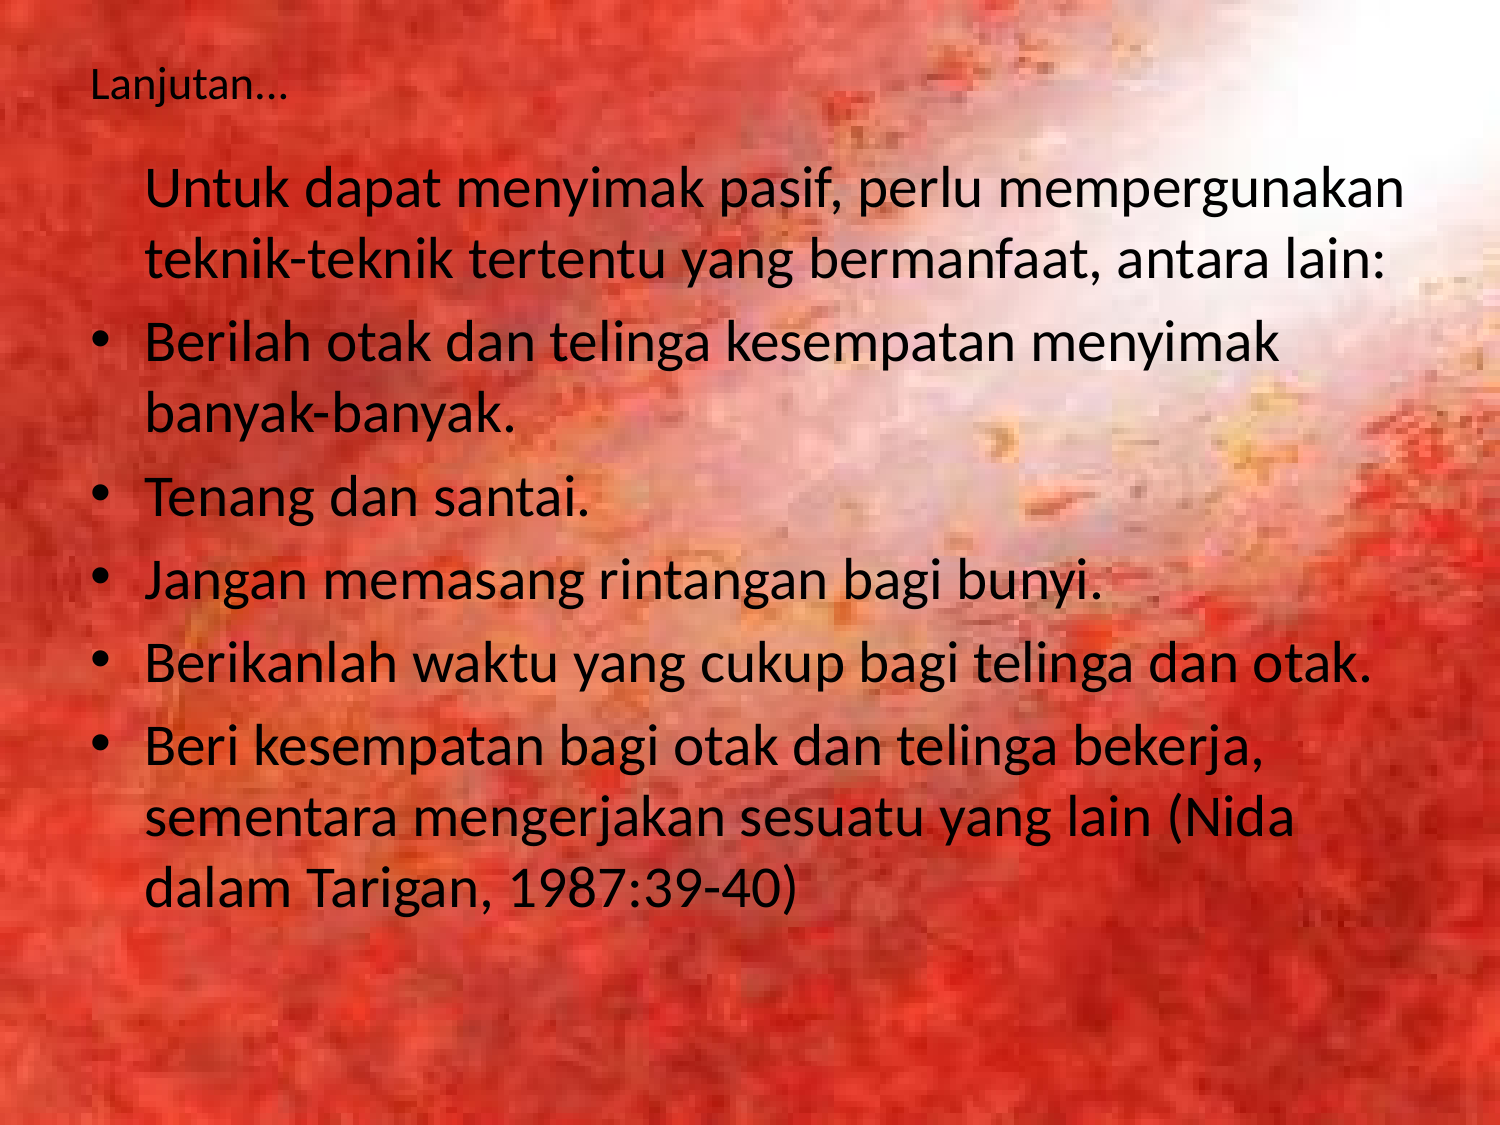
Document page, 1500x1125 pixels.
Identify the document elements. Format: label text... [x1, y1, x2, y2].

list Untuk dapat menyimak pasif, perlu mempergunakan teknik-teknik tertentu yang bermanfaat, antara lain: Berilah otak dan telinga kesempatan menyimak banyak-banyak. Tenang dan santai. Jangan memasang rintangan bagi bunyi. Berikanlah waktu yang cukup bagi telinga dan otak. Beri kesempatan bagi otak dan telinga bekerja, sementara mengerjakan sesuatu yang lain (Nida dalam Tarigan, 1987:39-40) [75, 140, 1425, 1005]
title Lanjutan... [75, 45, 1425, 118]
picture [0, 0, 1500, 1125]
